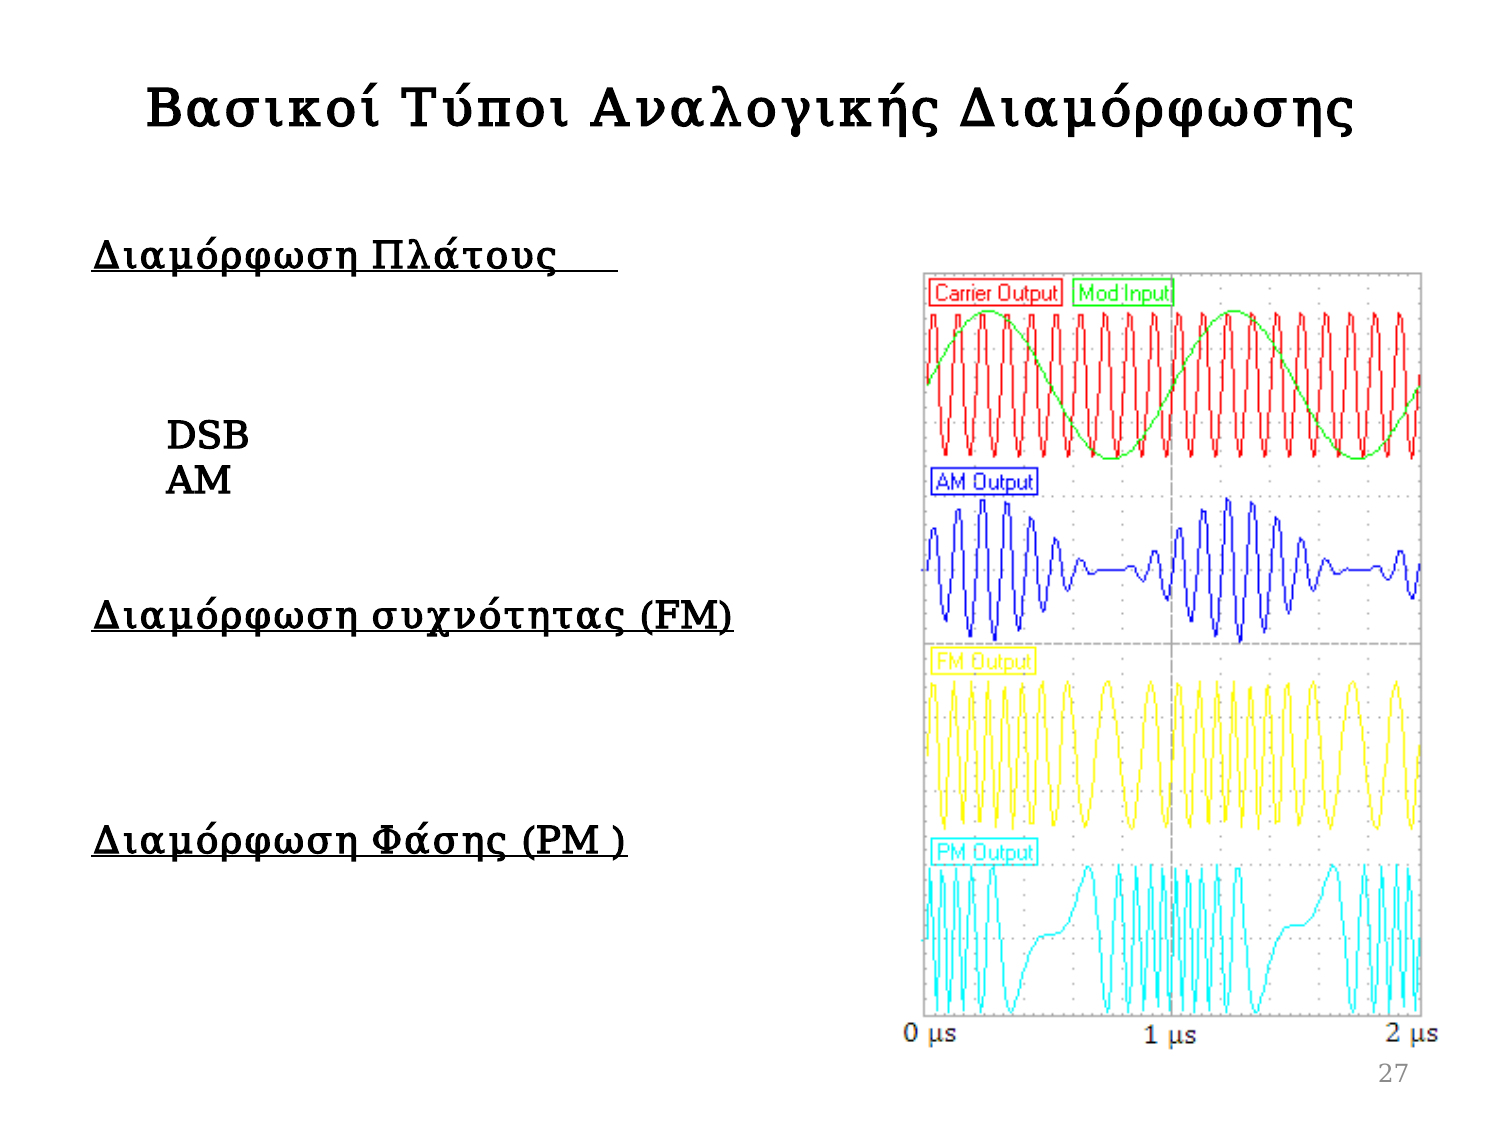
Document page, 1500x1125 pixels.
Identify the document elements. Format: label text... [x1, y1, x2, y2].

slide_number 27 [1222, 1067, 1425, 1103]
title Βασικοί Τύποι Αναλογικής Διαμόρφωσης [112, 37, 1388, 173]
picture [897, 254, 1448, 1059]
